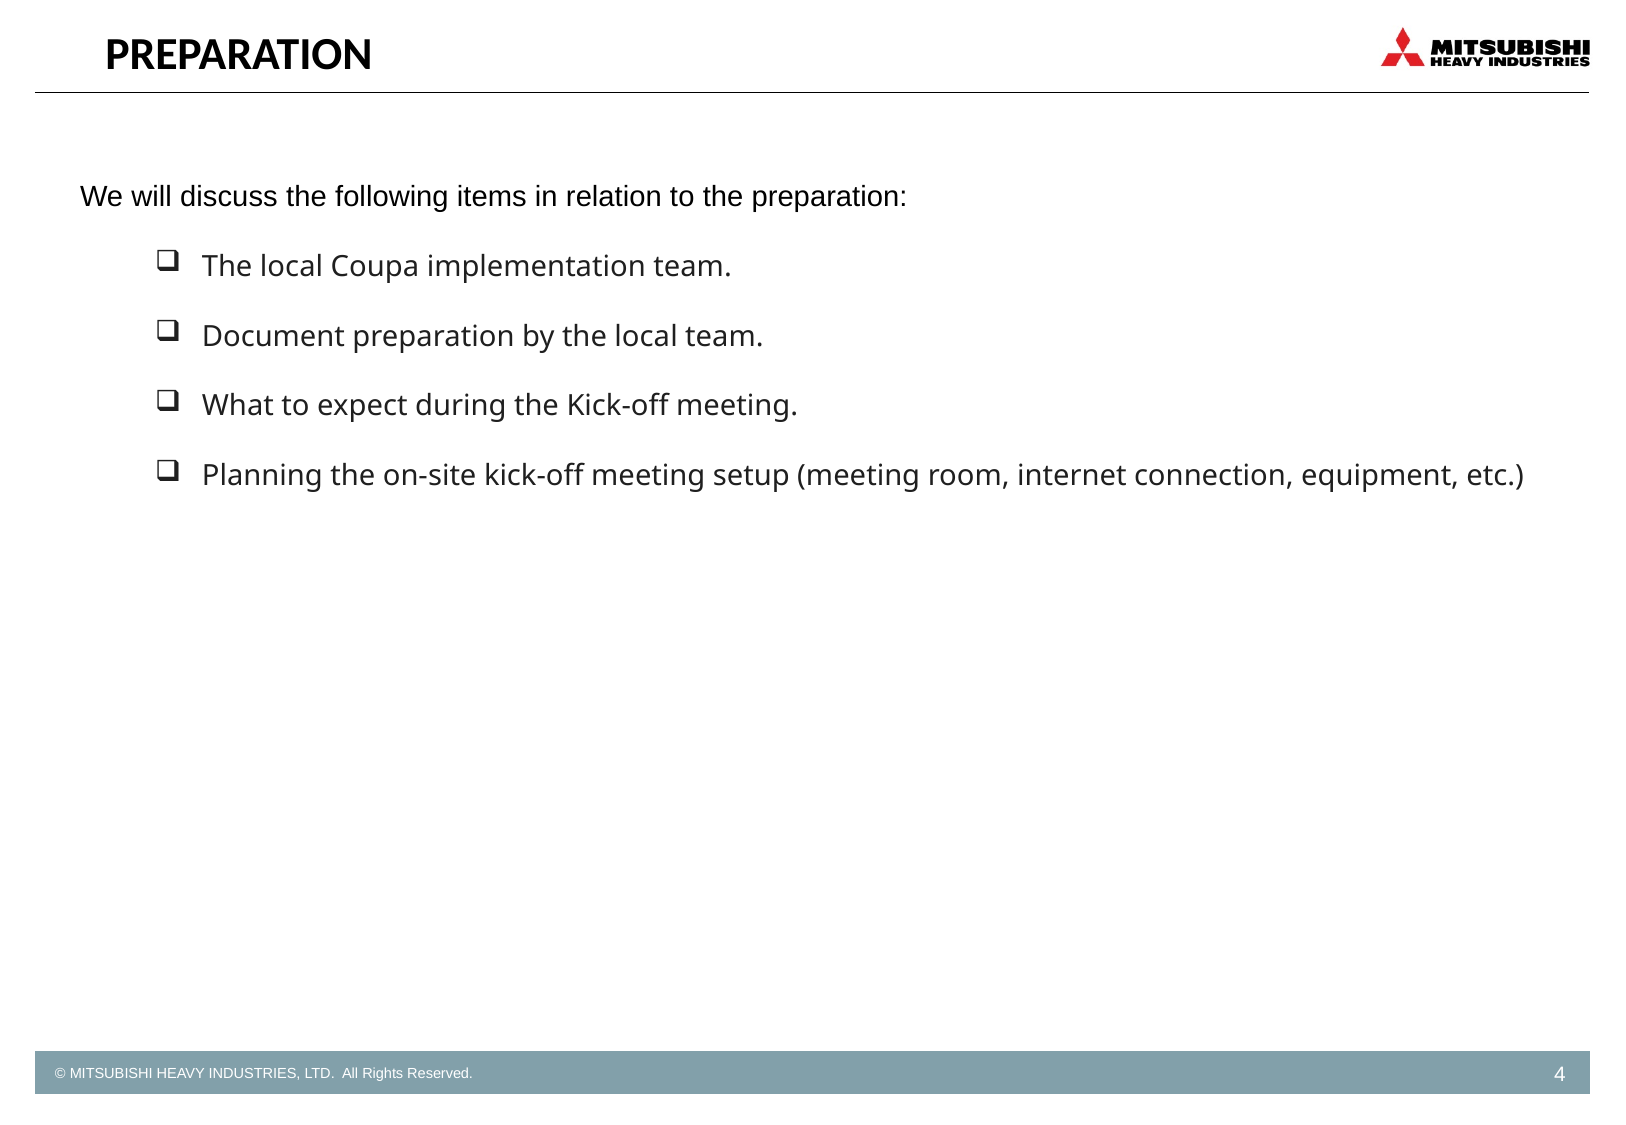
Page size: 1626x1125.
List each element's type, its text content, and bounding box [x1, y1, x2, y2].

picture [35, 1051, 1590, 1094]
title PREPARATION [90, 22, 1405, 80]
picture [1368, 14, 1602, 79]
text_box We will discuss the following items in relation to the preparation: The local Coupa implementation team. Document preparation by the local team. What to expect during the Kick-off meeting. Planning the on-site kick-off meeting setup (meeting room, internet connection, equipment, etc.) [79, 172, 1552, 496]
